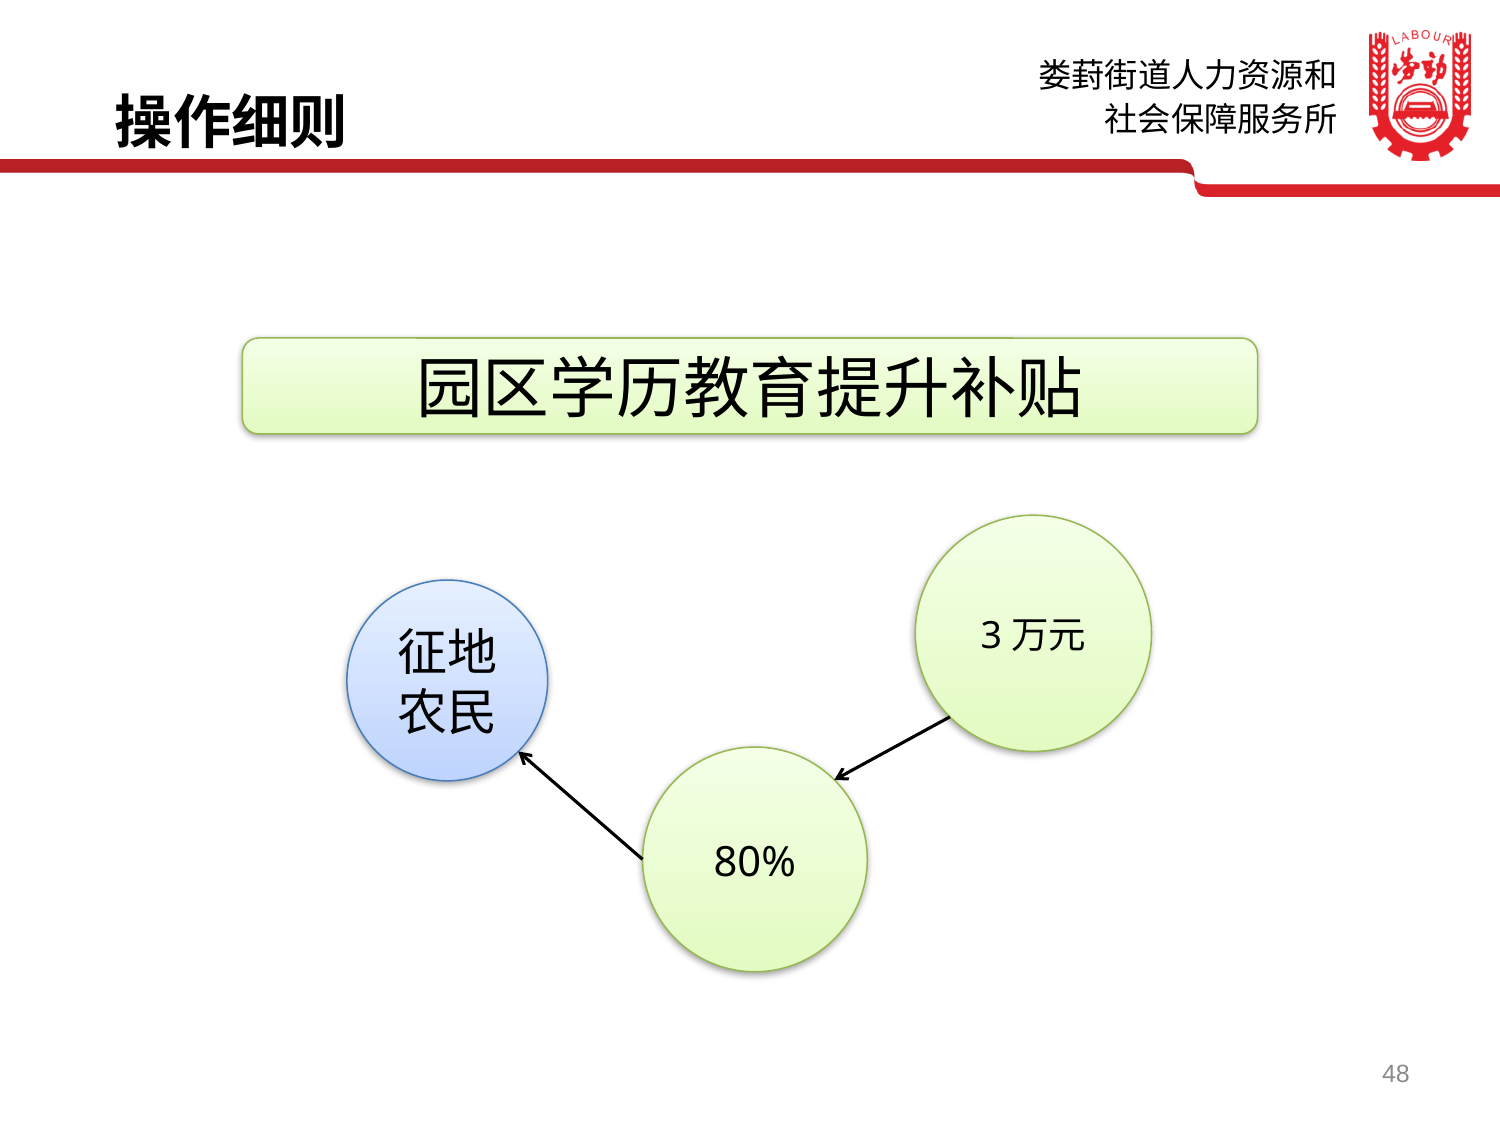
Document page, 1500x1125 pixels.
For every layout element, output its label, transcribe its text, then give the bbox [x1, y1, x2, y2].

text_box 征地农民 [346, 579, 549, 782]
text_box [834, 716, 951, 781]
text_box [518, 751, 643, 860]
text_box 操作细则 [100, 78, 621, 163]
text_box 80% [642, 746, 869, 973]
text_box 3万元 [914, 514, 1153, 753]
picture [0, 30, 1500, 197]
slide_number 48 [1074, 1042, 1425, 1103]
text_box 园区学历教育提升补贴 [241, 337, 1259, 435]
